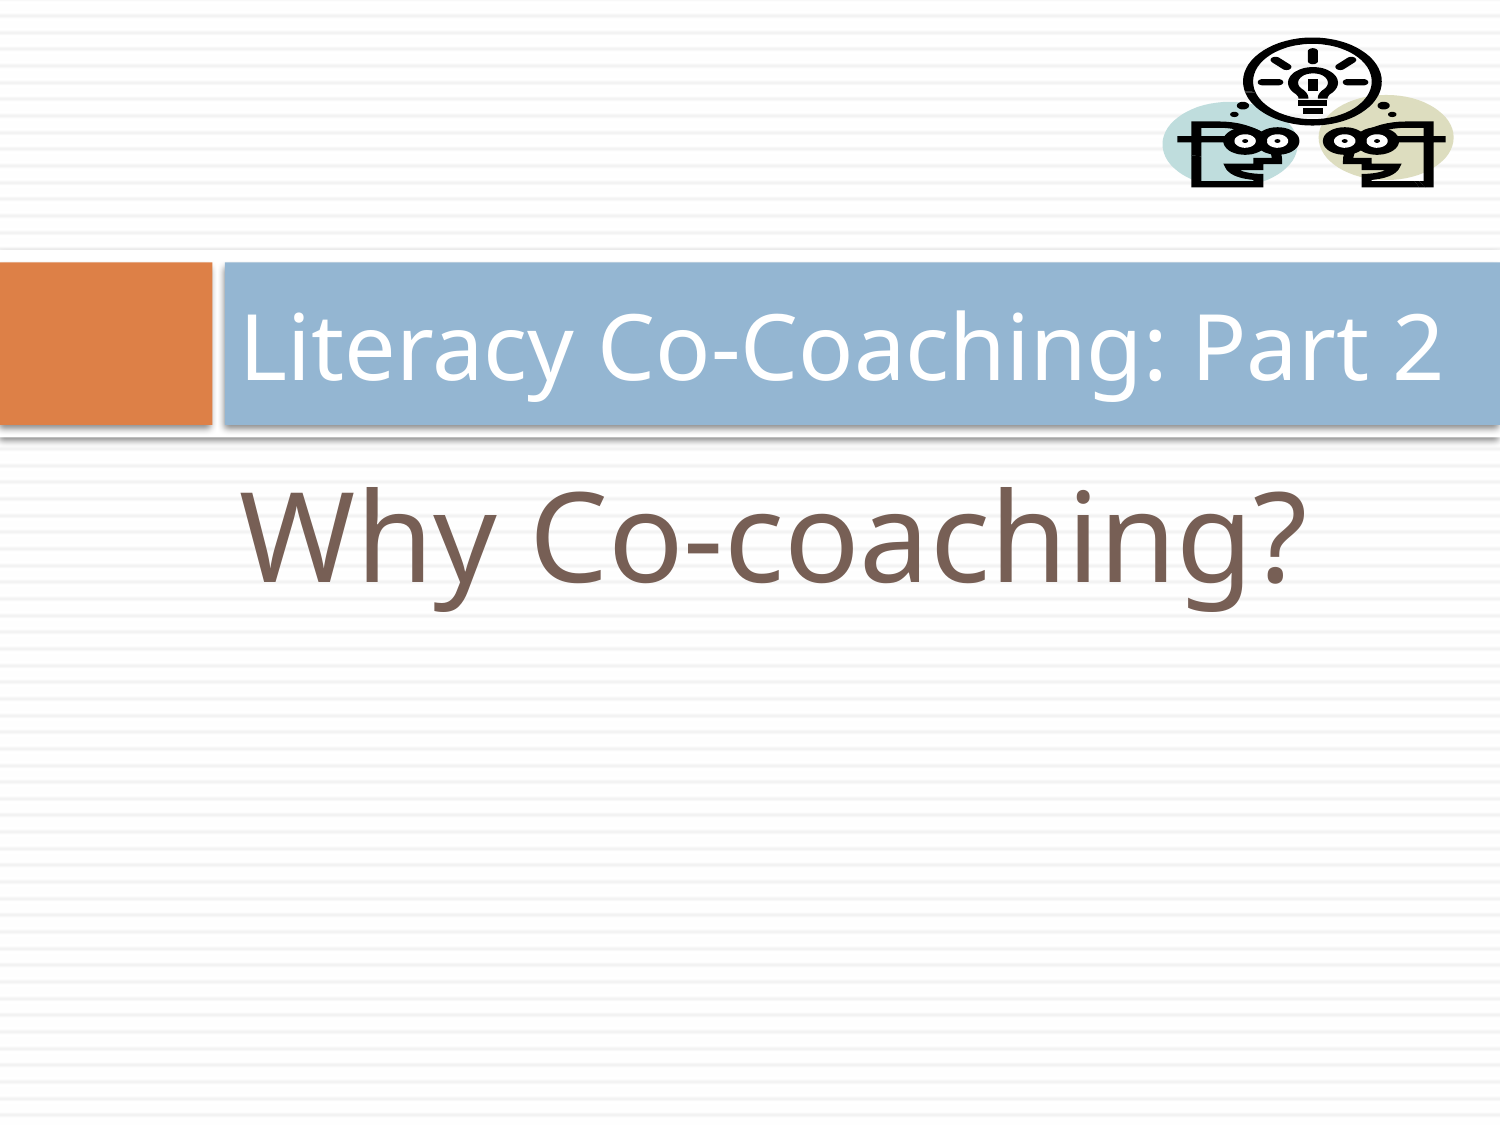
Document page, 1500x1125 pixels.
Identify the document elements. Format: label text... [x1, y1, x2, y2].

picture [1162, 37, 1454, 188]
title Literacy Co-Coaching: Part 2 [225, 262, 1475, 425]
list Why Co-coaching? [225, 450, 1394, 725]
